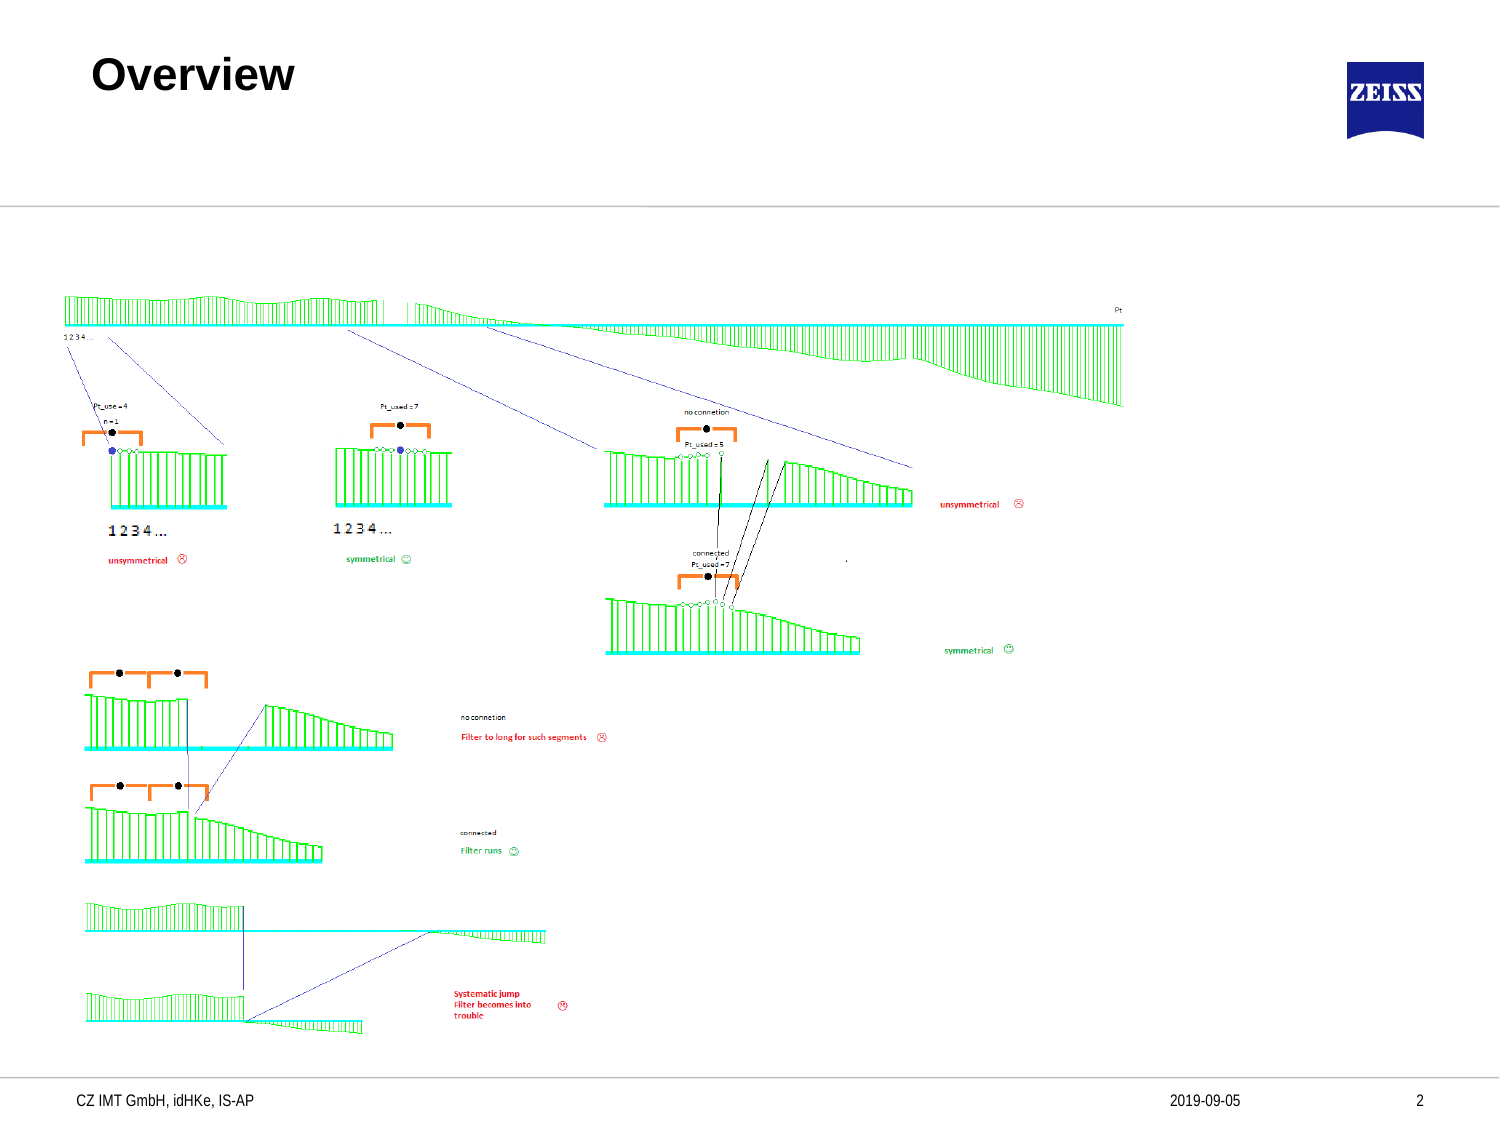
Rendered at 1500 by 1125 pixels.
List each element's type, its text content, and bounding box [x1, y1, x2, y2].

text_box Overview [76, 43, 1095, 197]
picture [58, 288, 1129, 1037]
picture [1347, 62, 1424, 139]
